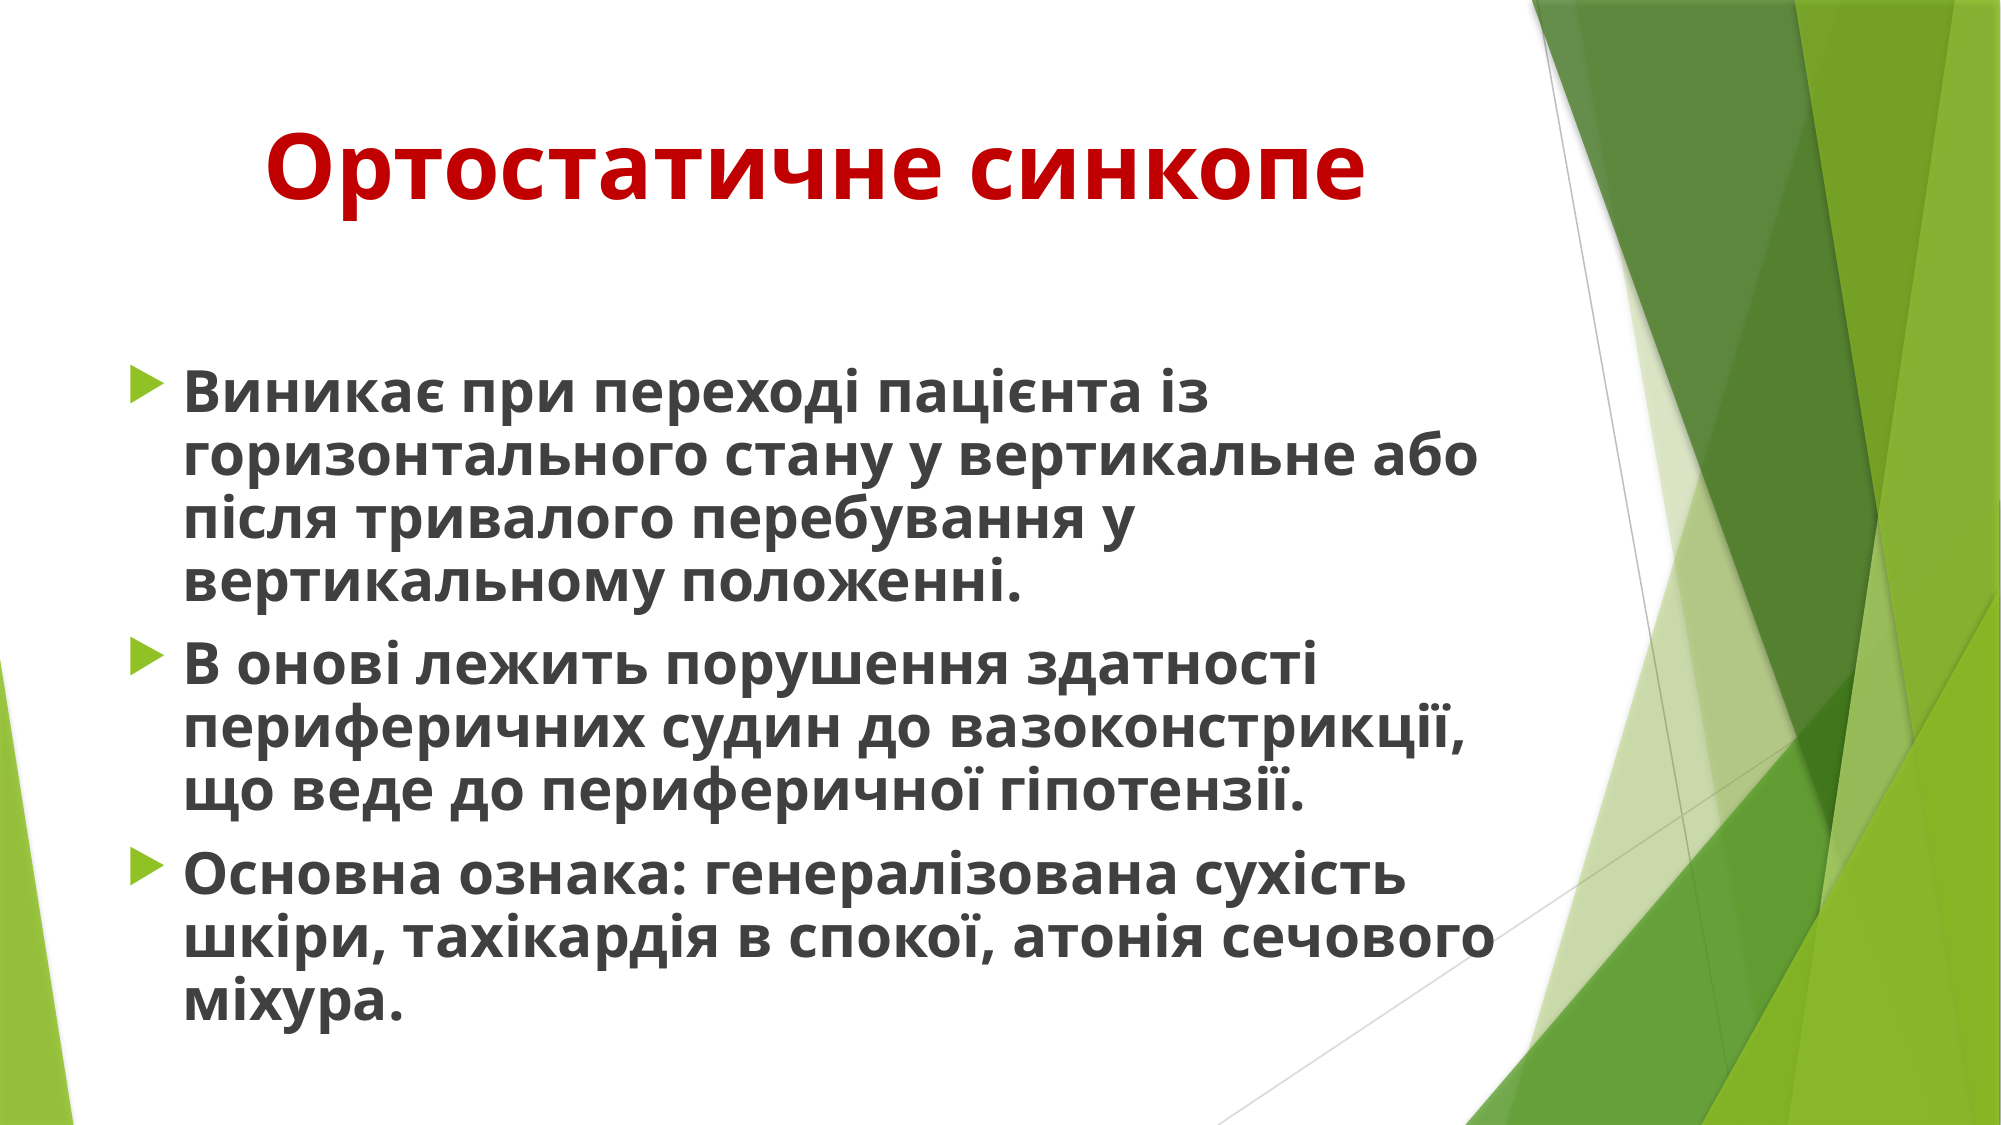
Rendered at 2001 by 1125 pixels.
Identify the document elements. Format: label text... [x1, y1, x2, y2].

title Ортостатичне синкопе [111, 99, 1522, 317]
list Виникає при переході пацієнта із горизонтального стану у вертикальне або після тривалого перебування у вертикальному положенні. В онові лежить порушення здатності периферичних судин до вазоконстрикції, що веде до периферичної гіпотензії. Основна ознака: генералізована сухість шкіри, тахікардія в спокої, атонія сечового міхура. [111, 354, 1522, 992]
